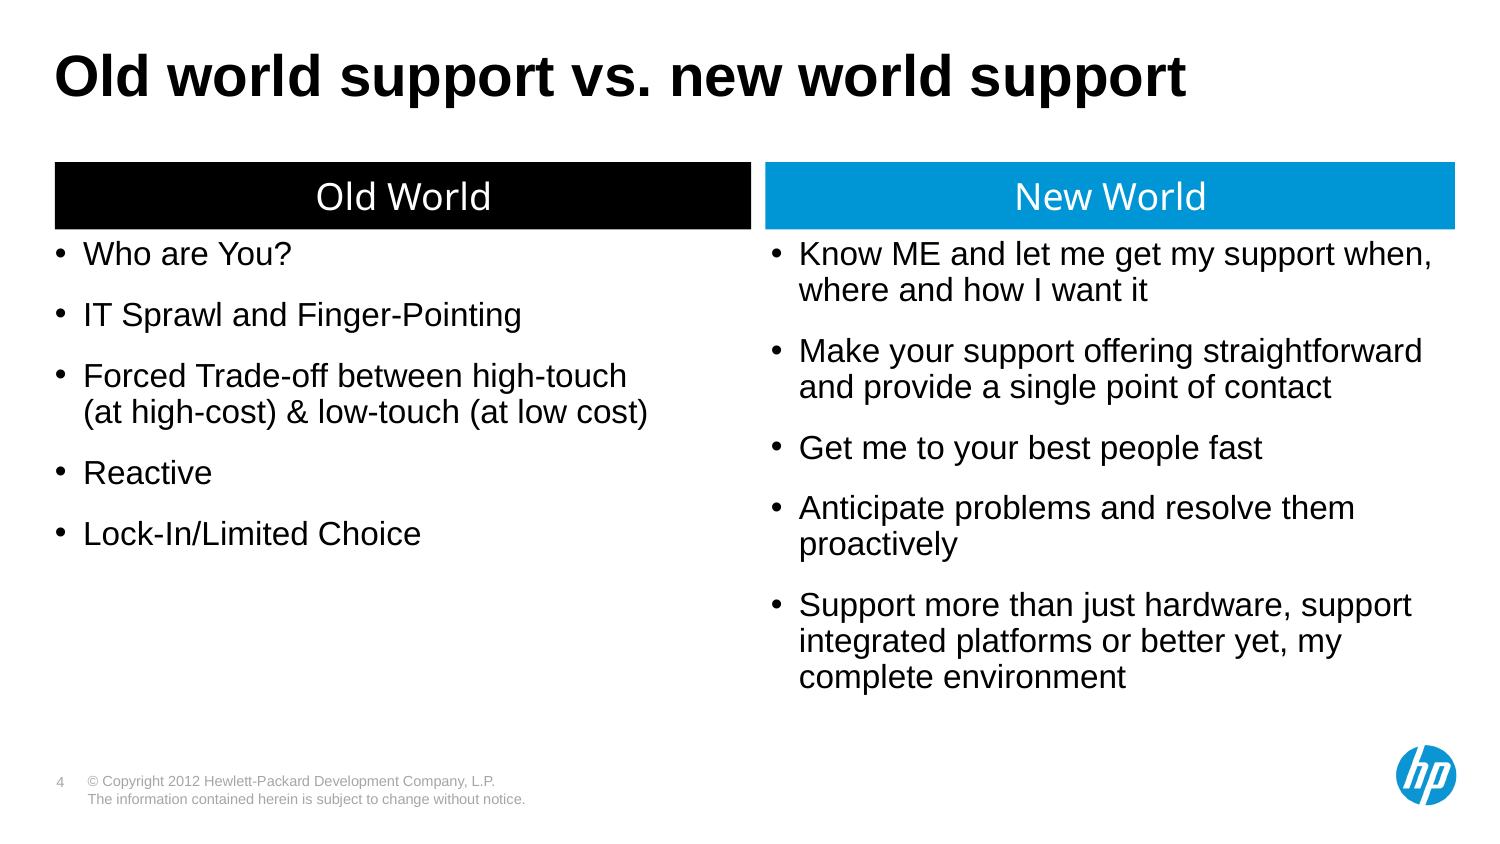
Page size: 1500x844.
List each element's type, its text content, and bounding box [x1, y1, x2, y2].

title Old world support vs. new world support [54, 38, 1443, 110]
text_box Know ME and let me get my support when, where and how I want it Make your support offering straightforward and provide a single point of contact Get me to your best people fast Anticipate problems and resolve them proactively Support more than just hardware, support integrated platforms or better yet, my complete environment [756, 229, 1464, 704]
text_box New World [763, 160, 1457, 229]
text_box Who are You? IT Sprawl and Finger-Pointing Forced Trade-off between high-touch (at high-cost) & low-touch (at low cost) Reactive Lock-In/Limited Choice [40, 229, 749, 560]
picture [1395, 744, 1458, 806]
text_box Old World [53, 160, 753, 232]
